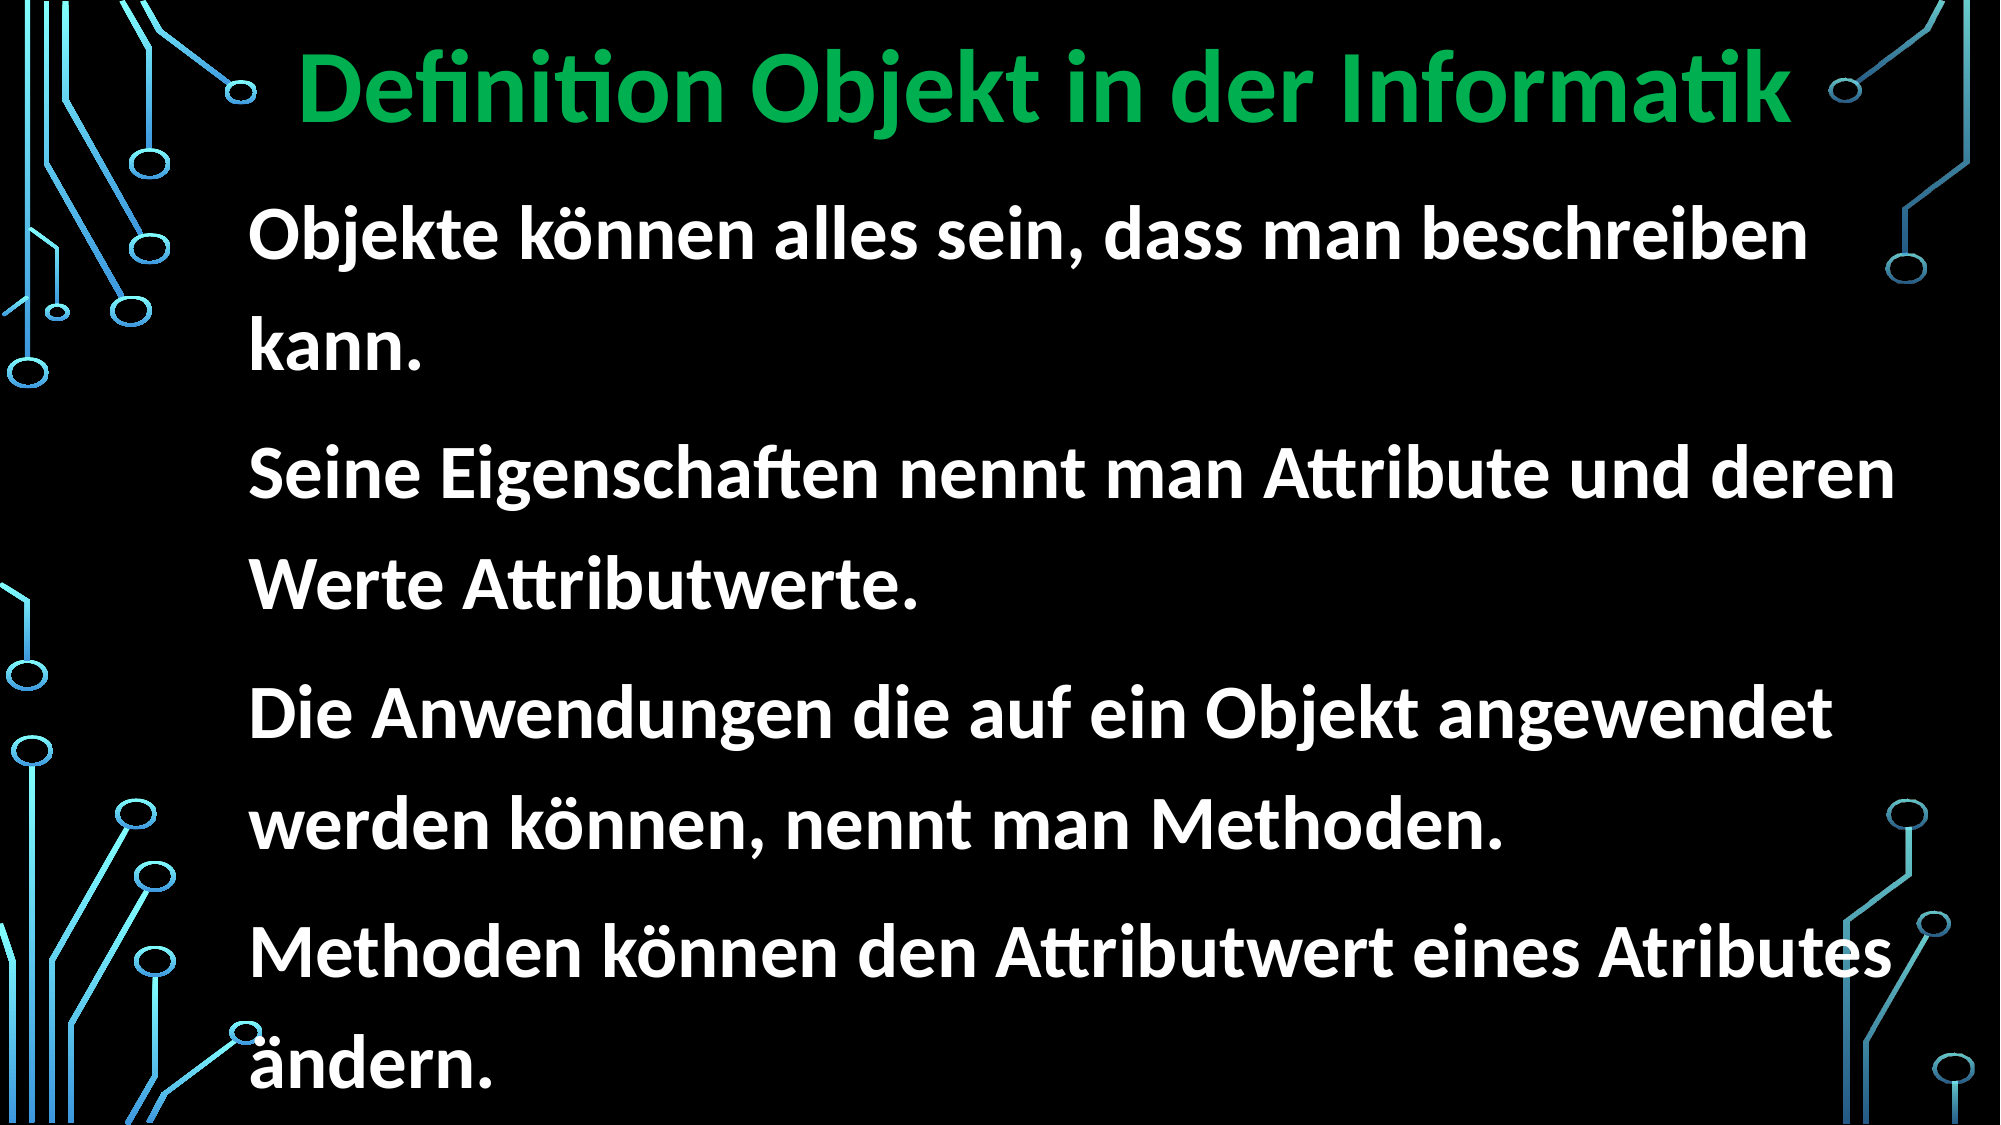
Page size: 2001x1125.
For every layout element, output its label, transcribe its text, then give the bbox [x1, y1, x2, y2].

list Objekte können alles sein, dass man beschreiben kann. Seine Eigenschaften nennt man Attribute und deren Werte Attributwerte. Die Anwendungen die auf ein Objekt angewendet werden können, nennt man Methoden. Methoden können den Attributwert eines Atributes ändern. [233, 156, 1919, 1114]
title Definition Objekt in der Informatik [233, 0, 1859, 156]
